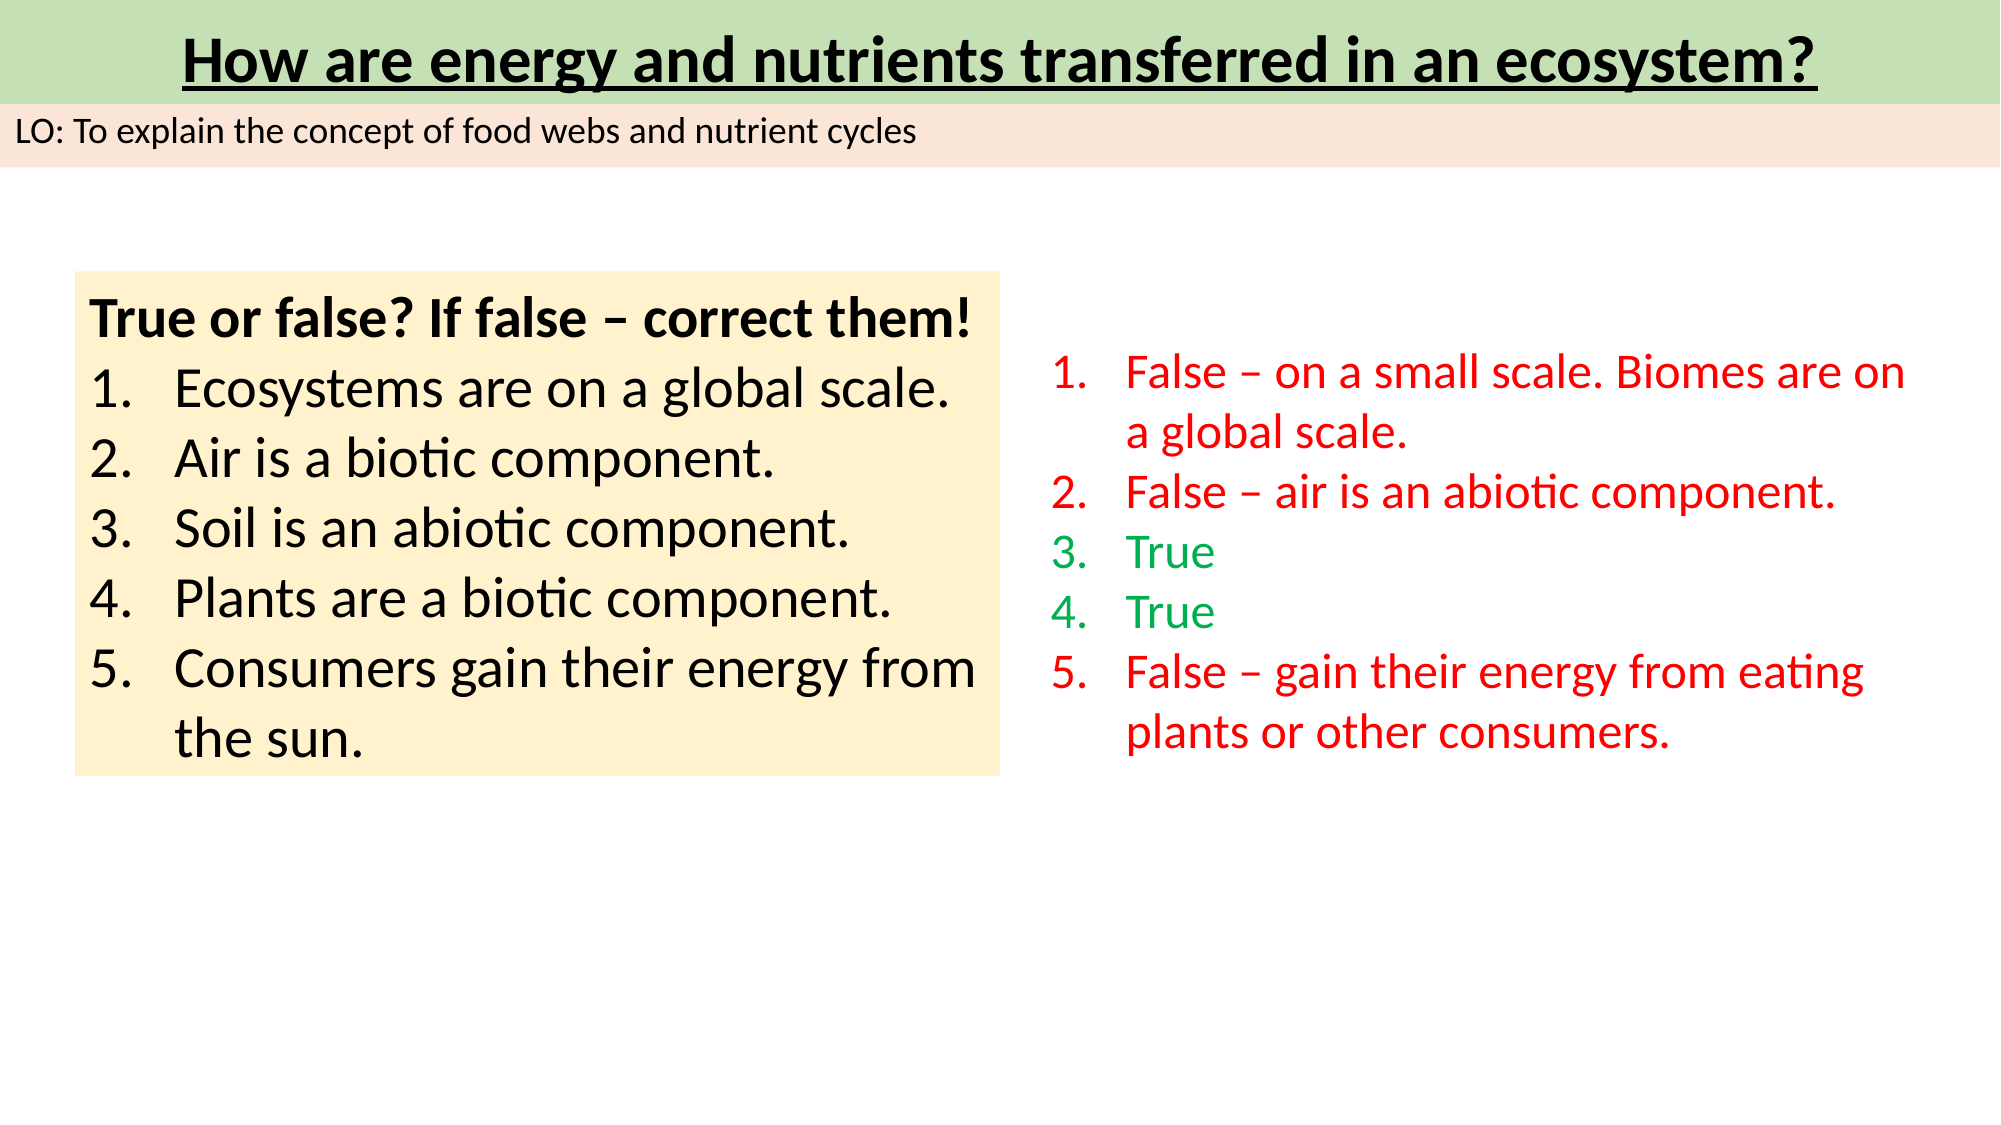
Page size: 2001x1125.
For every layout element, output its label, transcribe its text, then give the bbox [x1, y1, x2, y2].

title How are energy and nutrients transferred in an ecosystem? [0, 0, 2000, 104]
text_box False – on a small scale. Biomes are on a global scale. False – air is an abiotic component. True True False – gain their energy from eating plants or other consumers. [1035, 331, 1936, 826]
subtitle LO: To explain the concept of food webs and nutrient cycles [0, 104, 2000, 168]
text_box True or false? If false – correct them! Ecosystems are on a global scale. Air is a biotic component. Soil is an abiotic component. Plants are a biotic component. Consumers gain their energy from the sun. [75, 271, 1000, 776]
